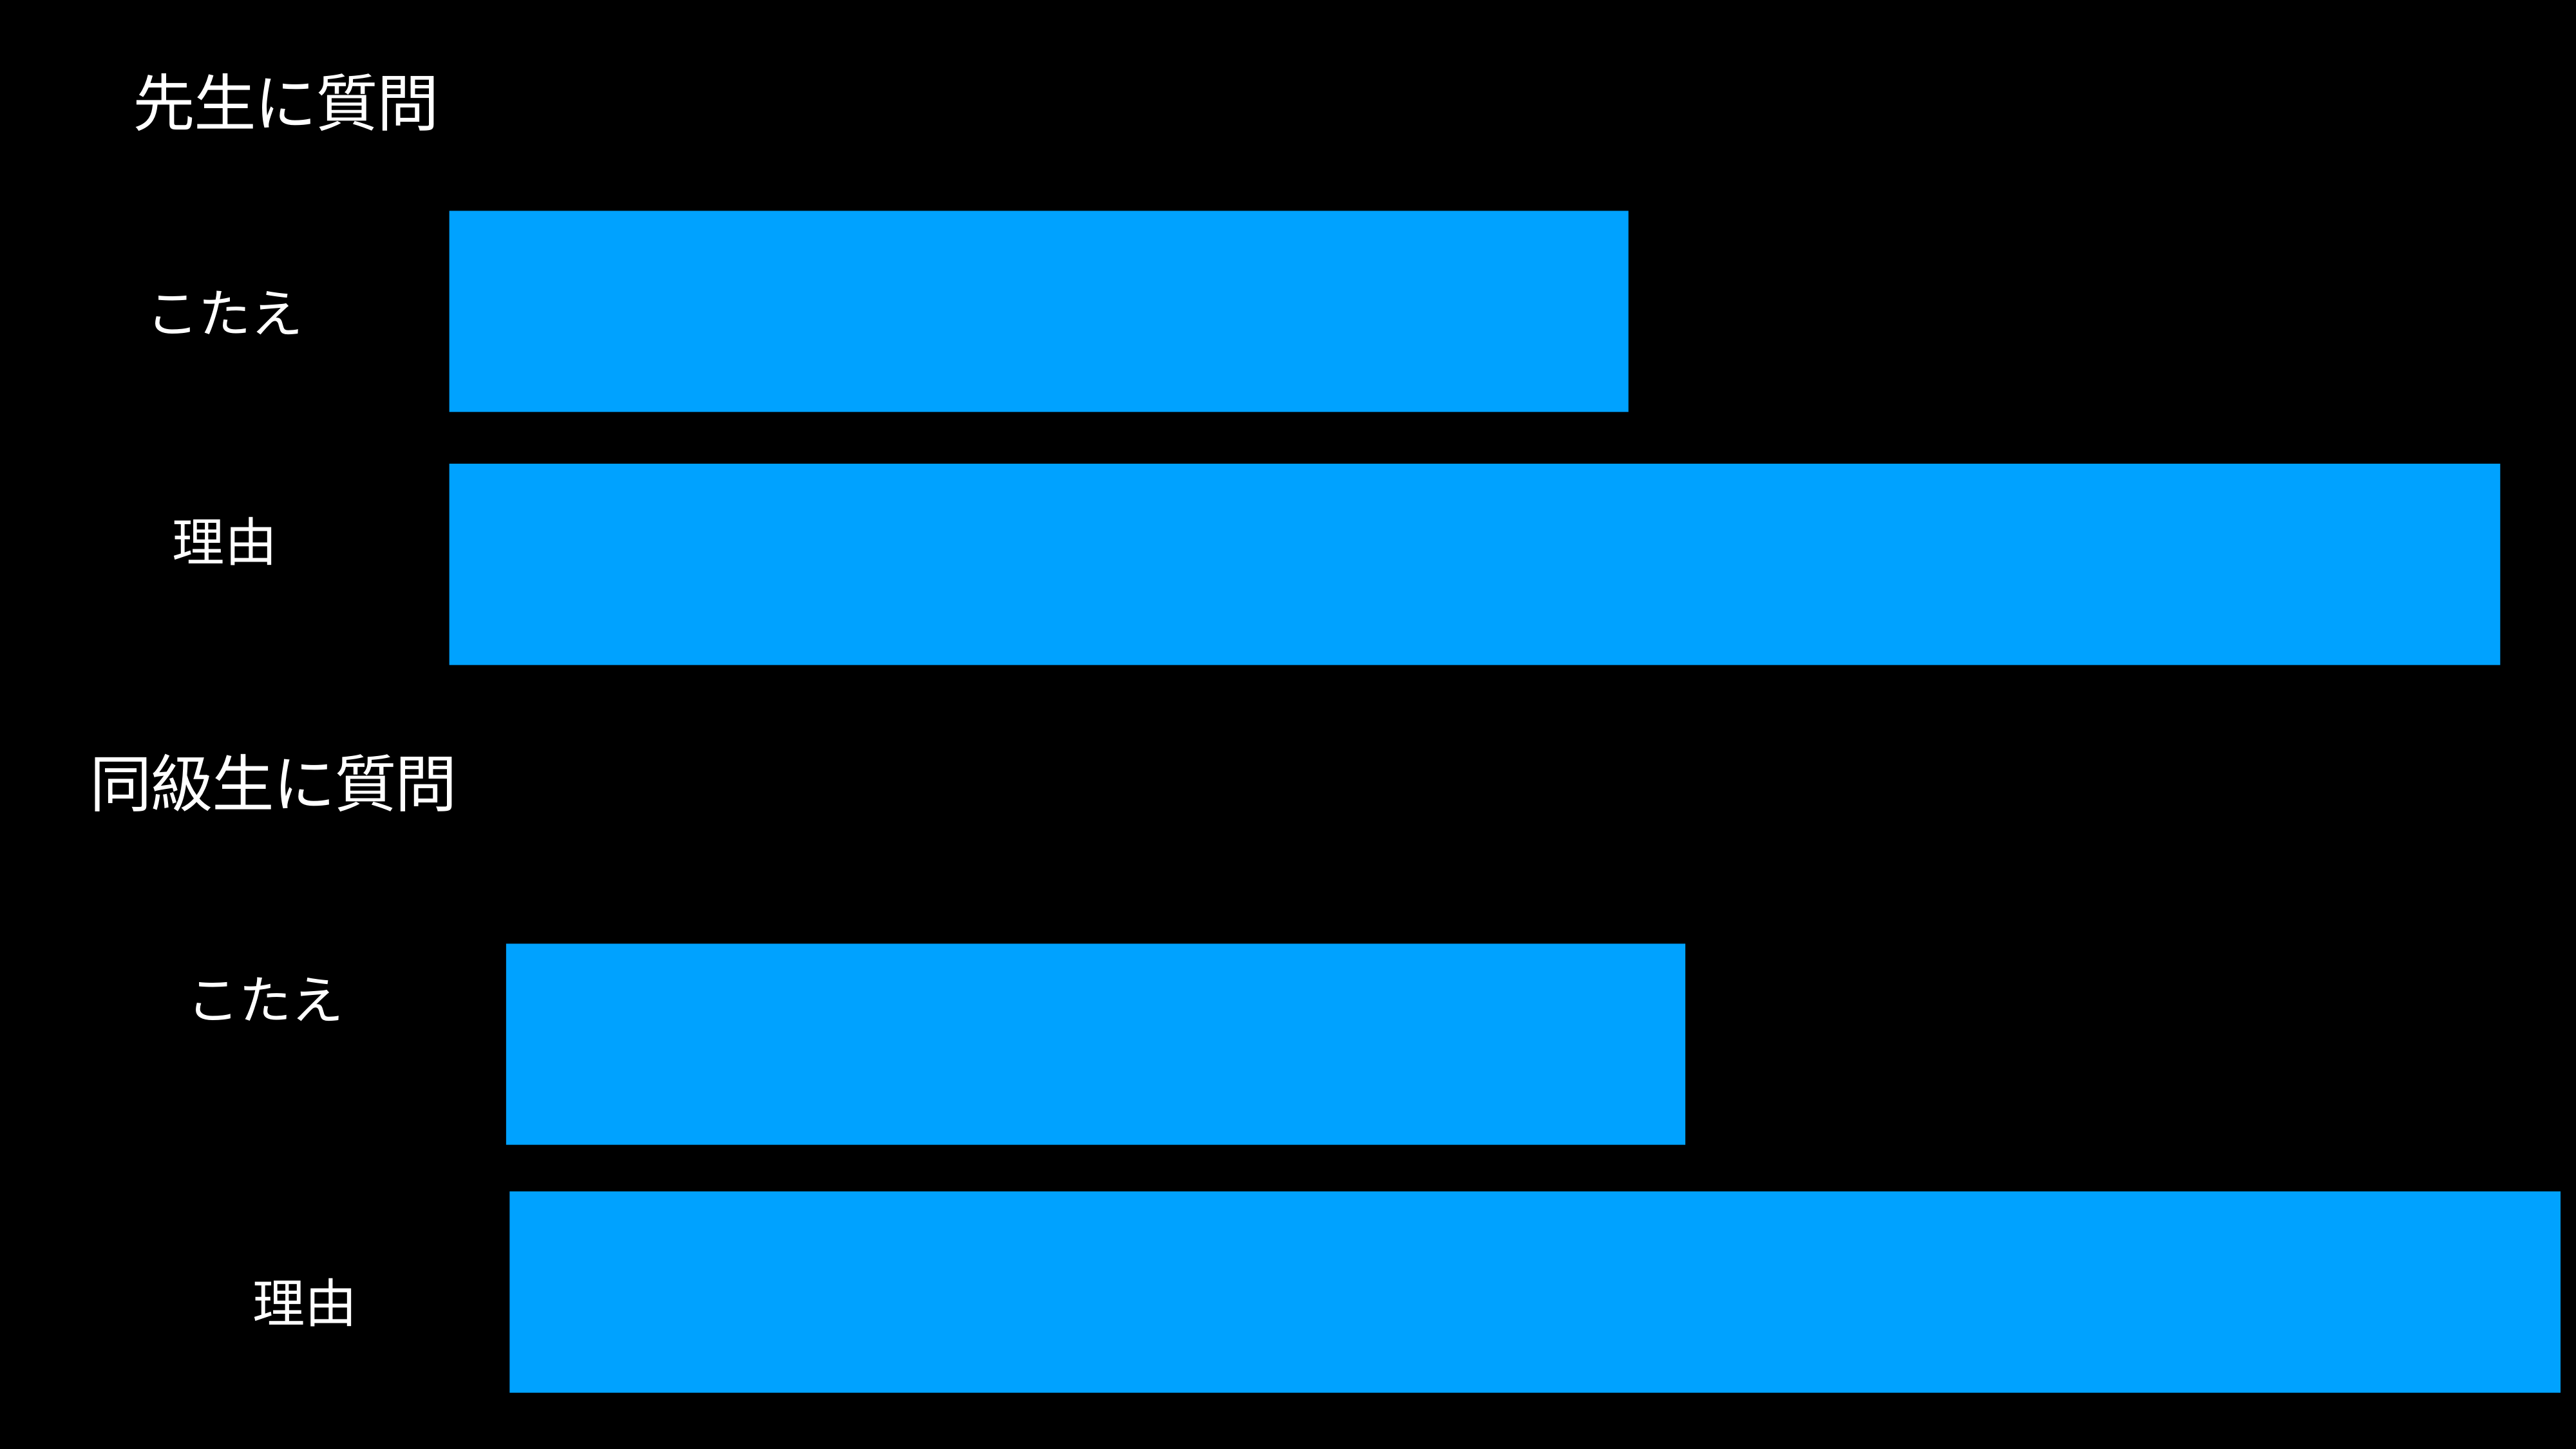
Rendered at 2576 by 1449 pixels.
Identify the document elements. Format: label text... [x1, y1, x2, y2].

text_box [506, 943, 1685, 1145]
text_box こたえ [140, 274, 309, 348]
text_box 理由 [154, 503, 296, 577]
text_box 同級生に質問 [84, 737, 2406, 840]
text_box [449, 211, 1629, 412]
text_box [509, 1191, 2561, 1393]
text_box [449, 464, 2501, 665]
text_box こたえ [181, 961, 350, 1035]
title 先生に質問 [127, 56, 2449, 160]
text_box 理由 [234, 1264, 375, 1338]
